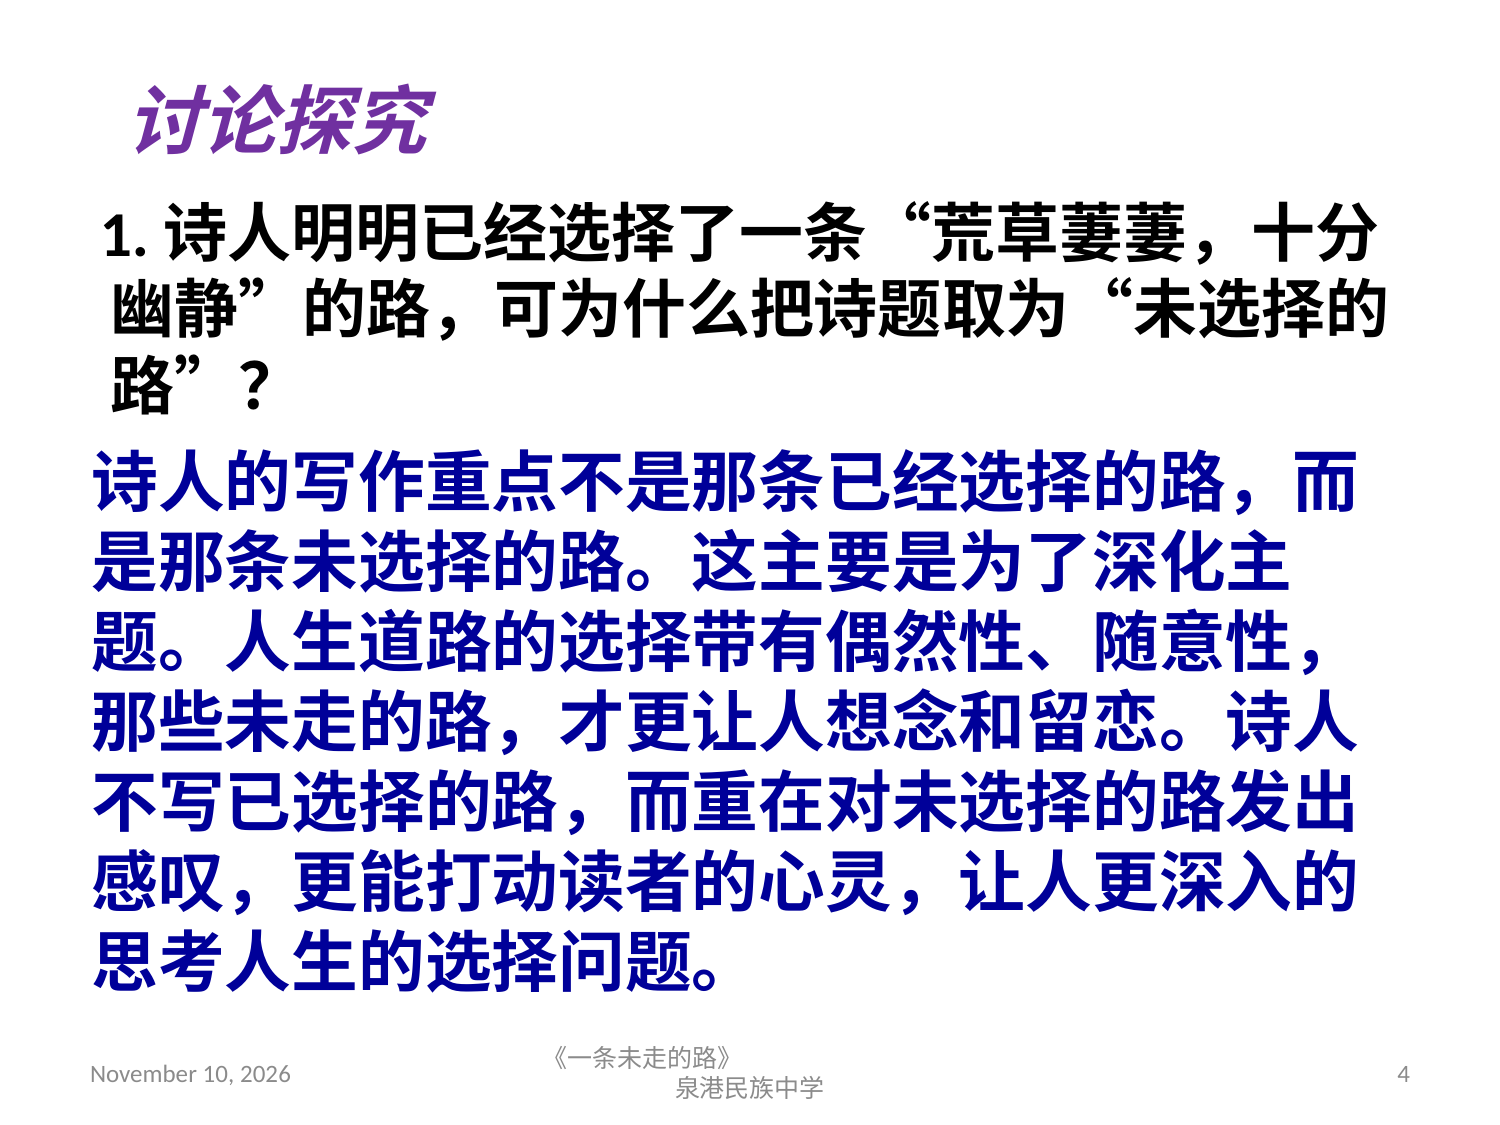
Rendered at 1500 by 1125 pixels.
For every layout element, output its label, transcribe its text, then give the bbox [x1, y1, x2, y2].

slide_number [75, 1042, 425, 1103]
text_box 诗人的写作重点不是那条已经选择的路，而是那条未选择的路。这主要是为了深化主题。人生道路的选择带有偶然性、随意性，那些未走的路，才更让人想念和留恋。诗人不写已选择的路，而重在对未选择的路发出感叹，更能打动读者的心灵，让人更深入的思考人生的选择问题。 [76, 432, 1400, 1107]
list 1.诗人明明已经选择了一条“荒草萋萋，十分幽静”的路，可为什么把诗题取为“未选择的路”？ [41, 184, 1424, 433]
slide_number 4 [1074, 1042, 1425, 1103]
text_box 讨论探究 [112, 66, 502, 172]
footer 《一条未走的路》 泉港民族中学 [512, 1042, 988, 1103]
